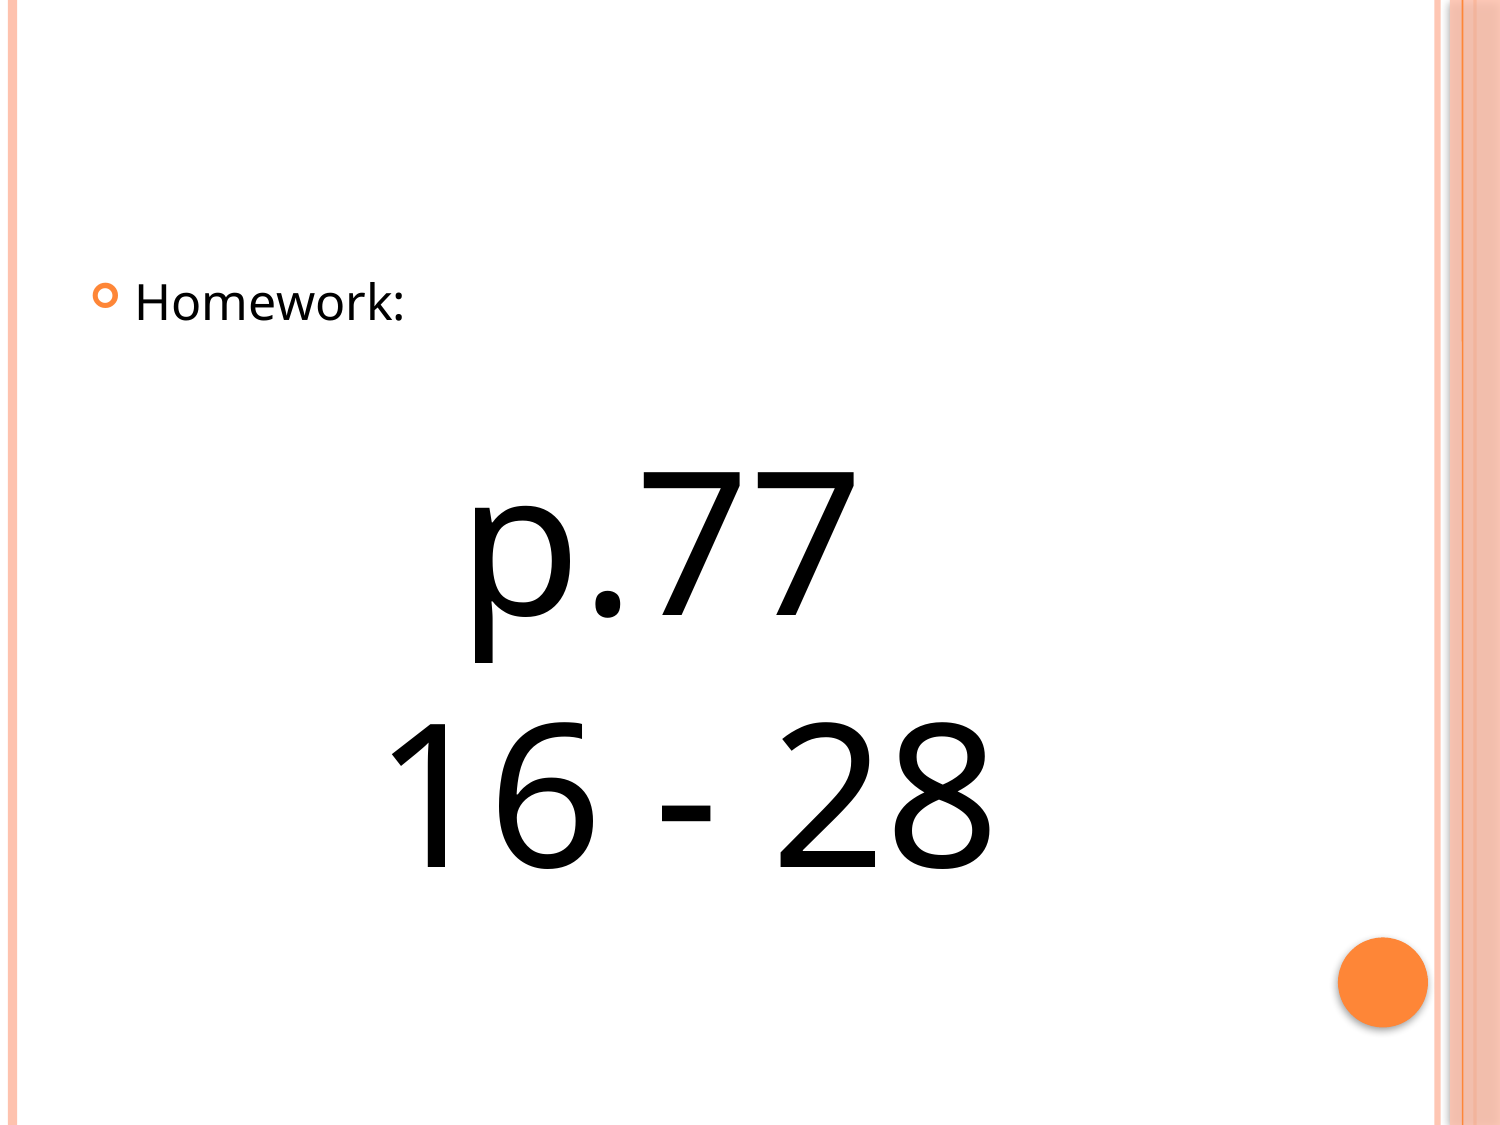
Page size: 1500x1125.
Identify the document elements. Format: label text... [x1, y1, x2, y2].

list Homework: p.77 16 - 28 [75, 262, 1300, 1062]
